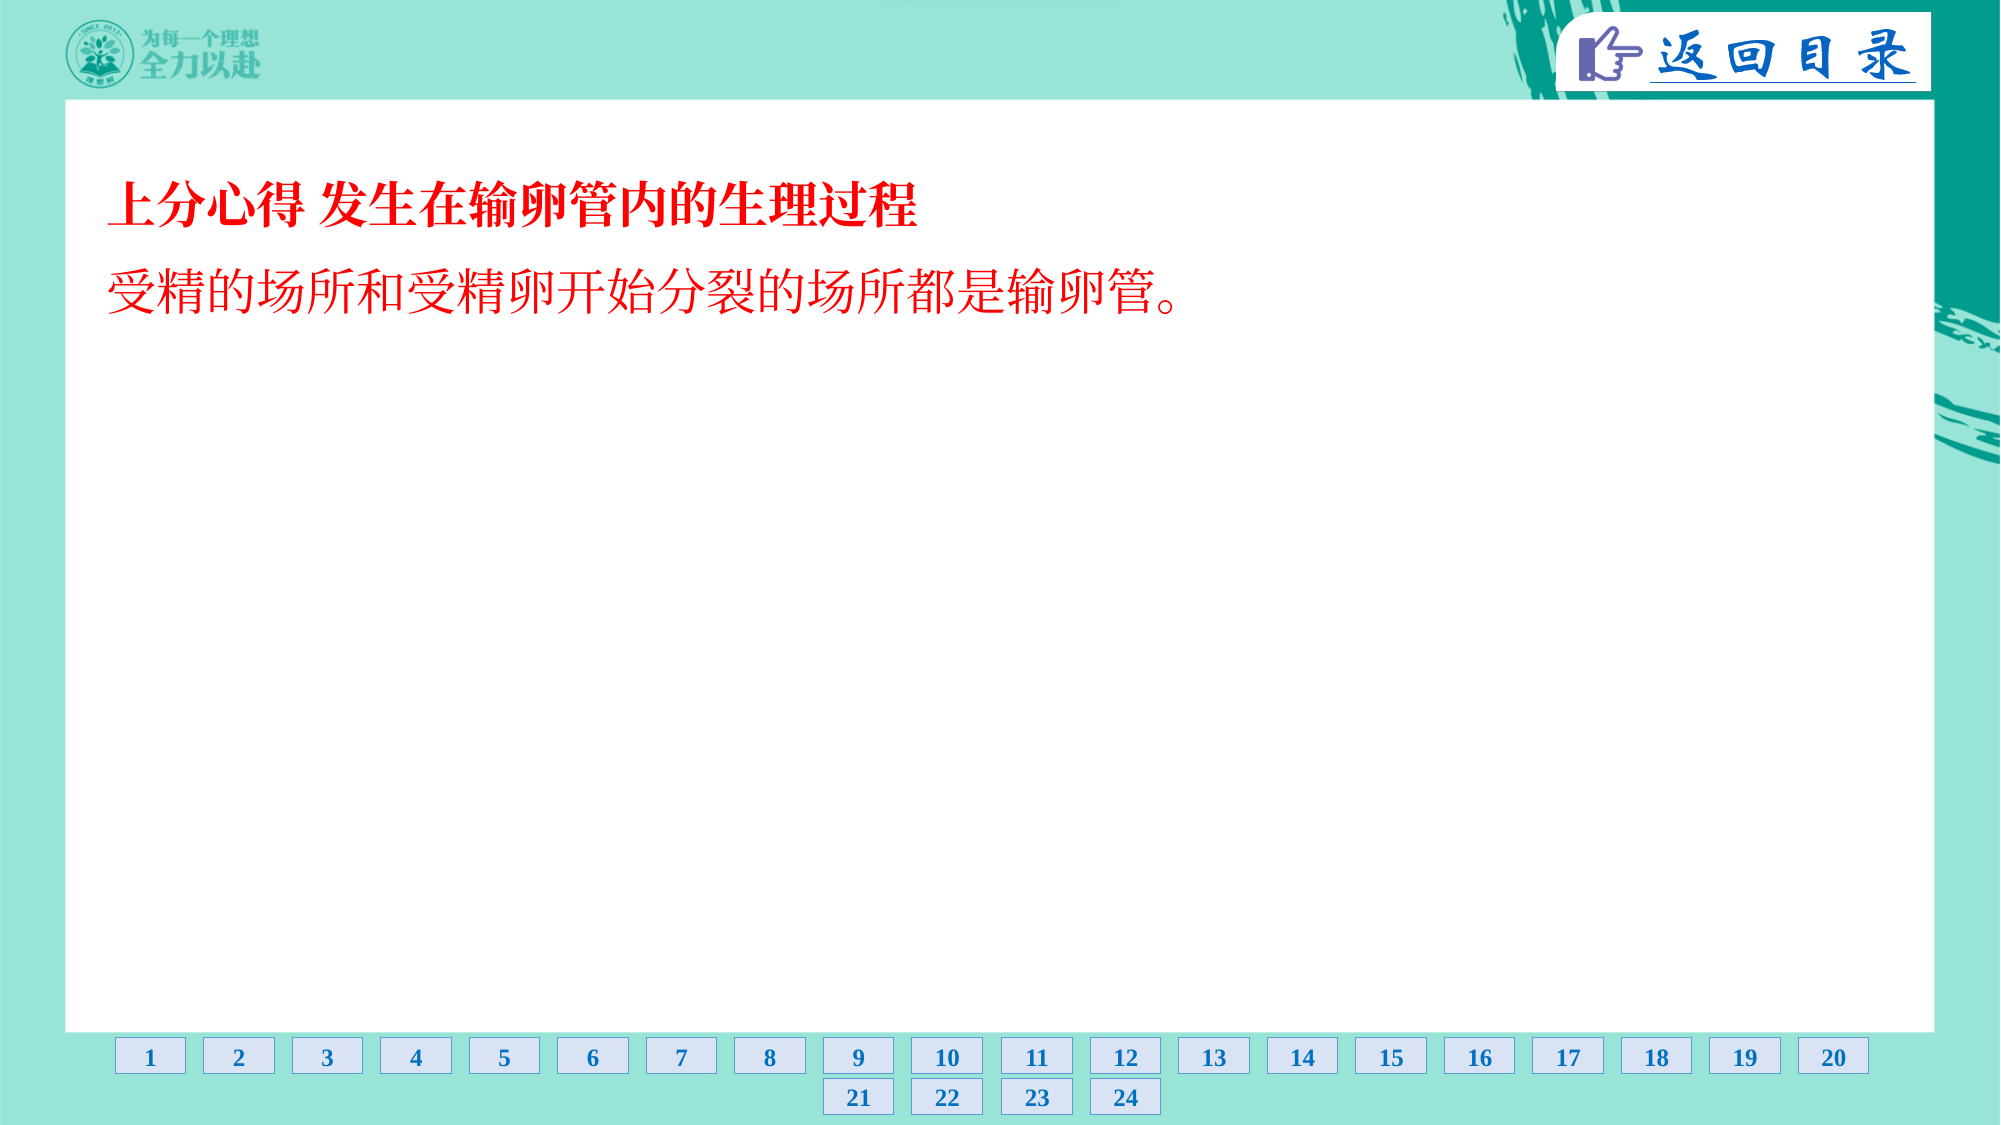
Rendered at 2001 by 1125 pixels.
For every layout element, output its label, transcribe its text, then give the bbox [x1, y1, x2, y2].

picture [0, 0, 2000, 1125]
text_box 上分心得 发生在输卵管内的生理过程 受精的场所和受精卵开始分裂的场所都是输卵管。 [106, 141, 1895, 312]
